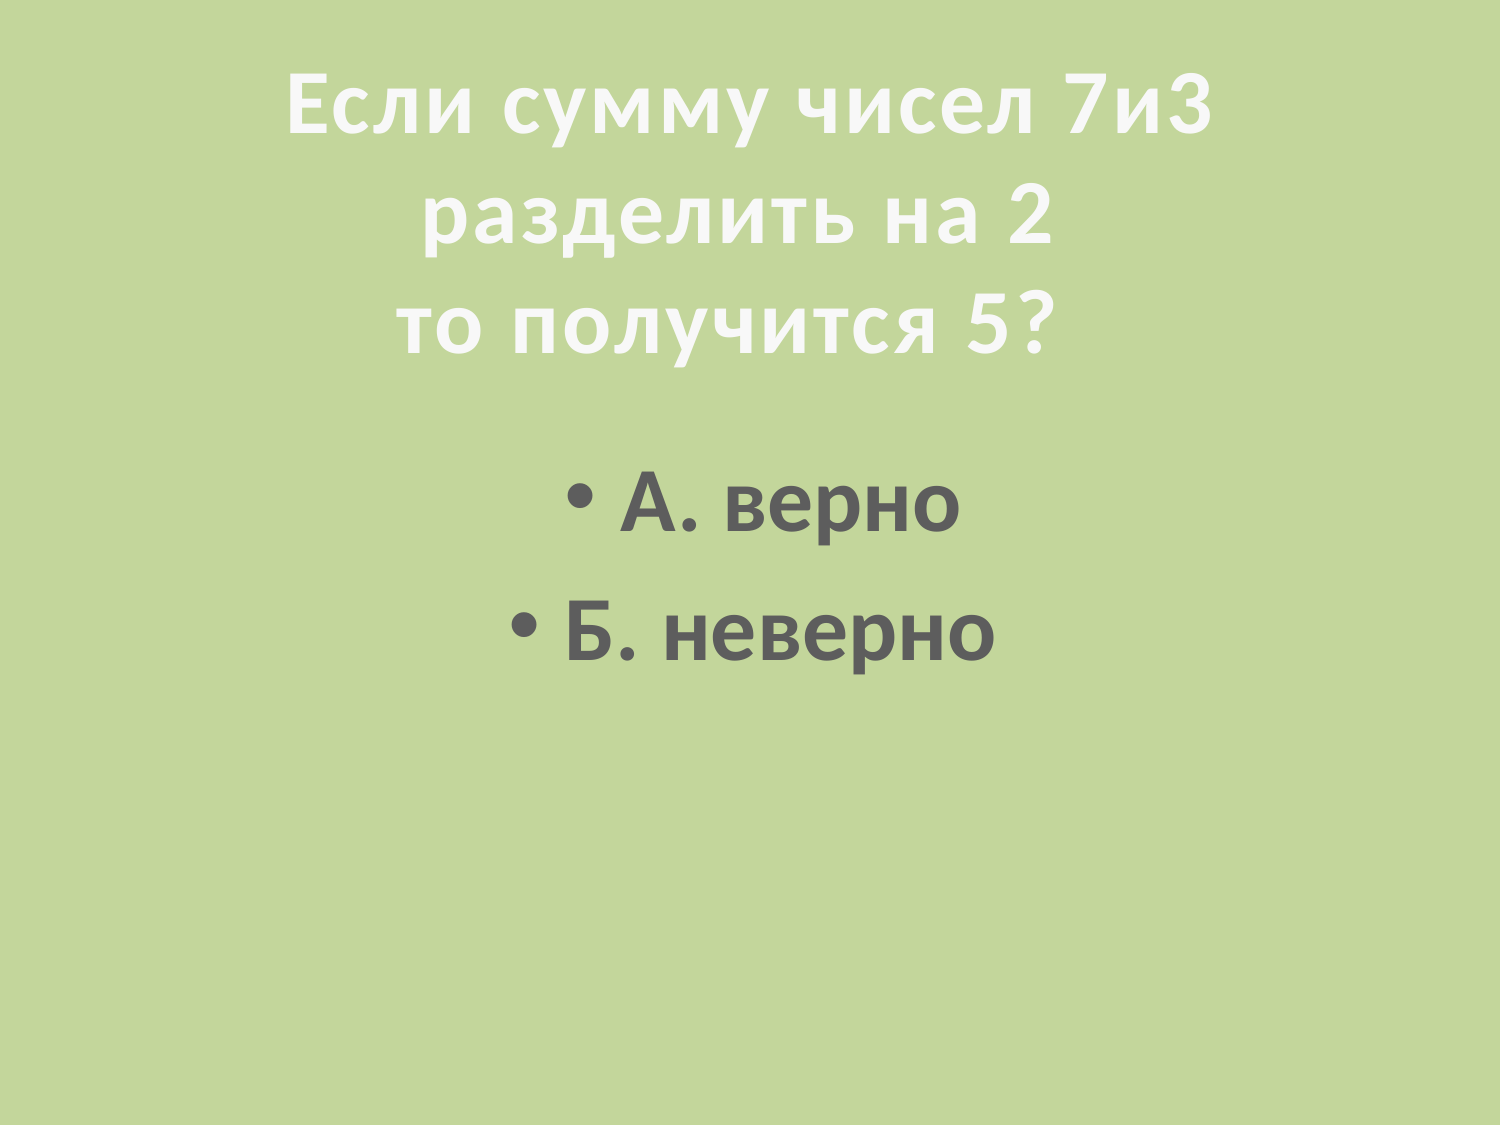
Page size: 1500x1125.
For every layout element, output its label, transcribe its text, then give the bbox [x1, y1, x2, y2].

list А. верно Б. неверно [88, 432, 1439, 1125]
title Если сумму чисел 7и3 разделить на 2 то получится 5? [76, 113, 1427, 302]
